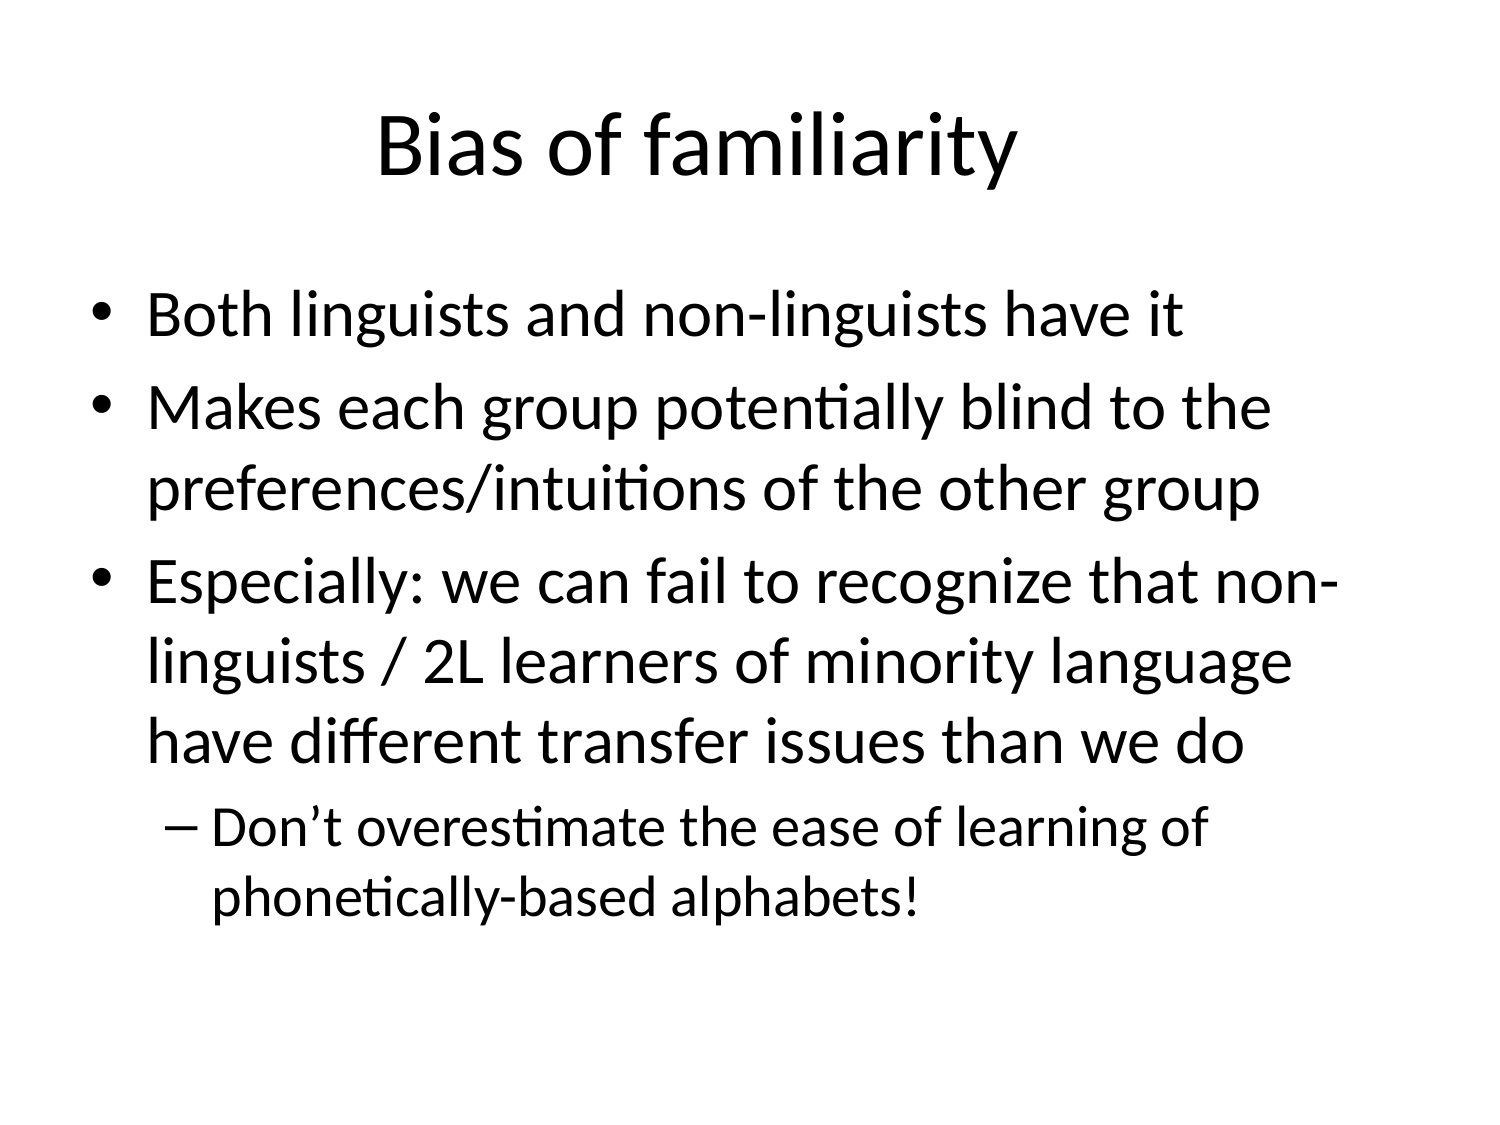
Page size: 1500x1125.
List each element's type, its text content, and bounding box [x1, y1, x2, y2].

list Both linguists and non-linguists have it Makes each group potentially blind to the preferences/intuitions of the other group Especially: we can fail to recognize that non-linguists / 2L learners of minority language have different transfer issues than we do Don’t overestimate the ease of learning of phonetically-based alphabets! [75, 262, 1425, 1005]
title Bias of familiarity [75, 45, 1425, 233]
